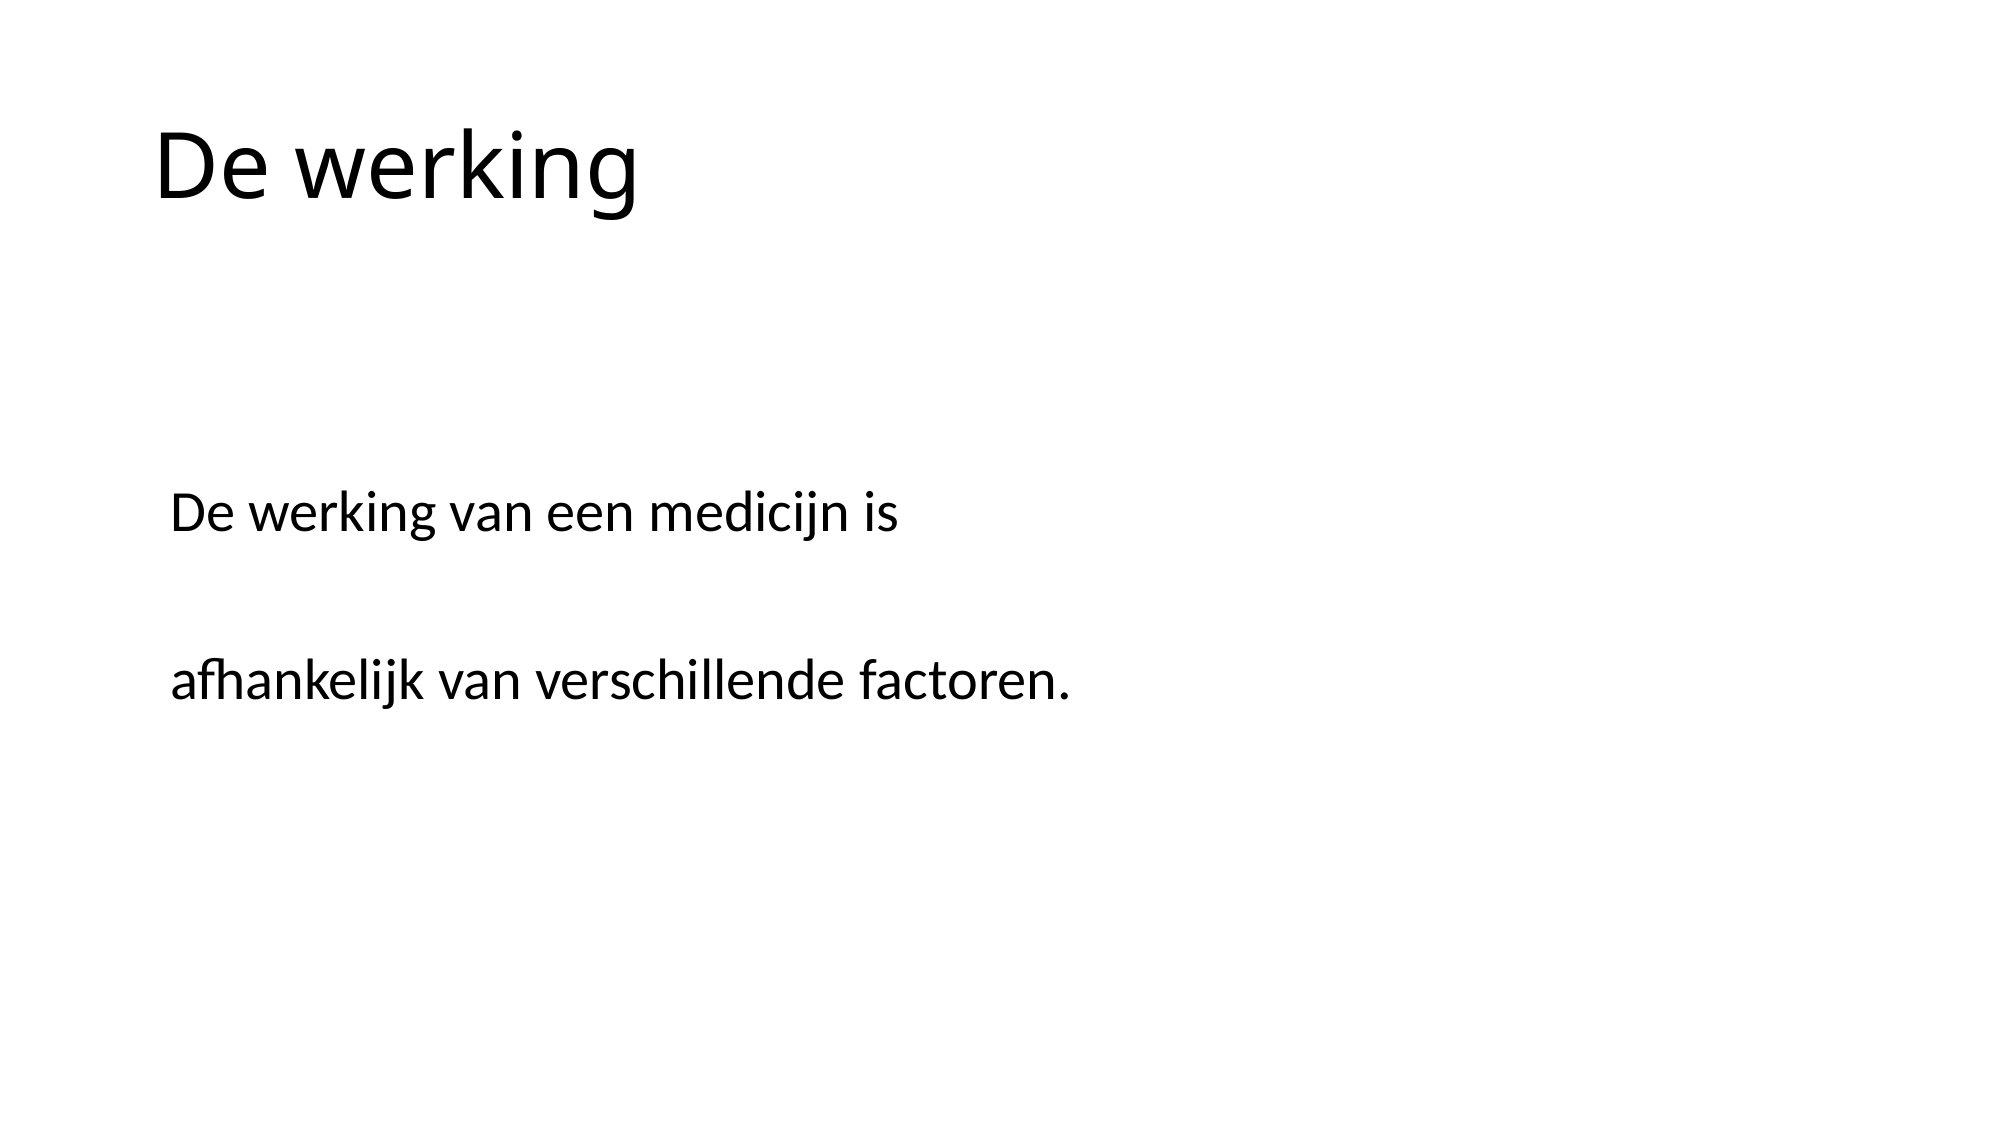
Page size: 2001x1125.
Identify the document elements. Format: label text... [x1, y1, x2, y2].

list De werking van een medicijn is afhankelijk van verschillende factoren. [137, 299, 1863, 1014]
title De werking [137, 59, 1863, 278]
